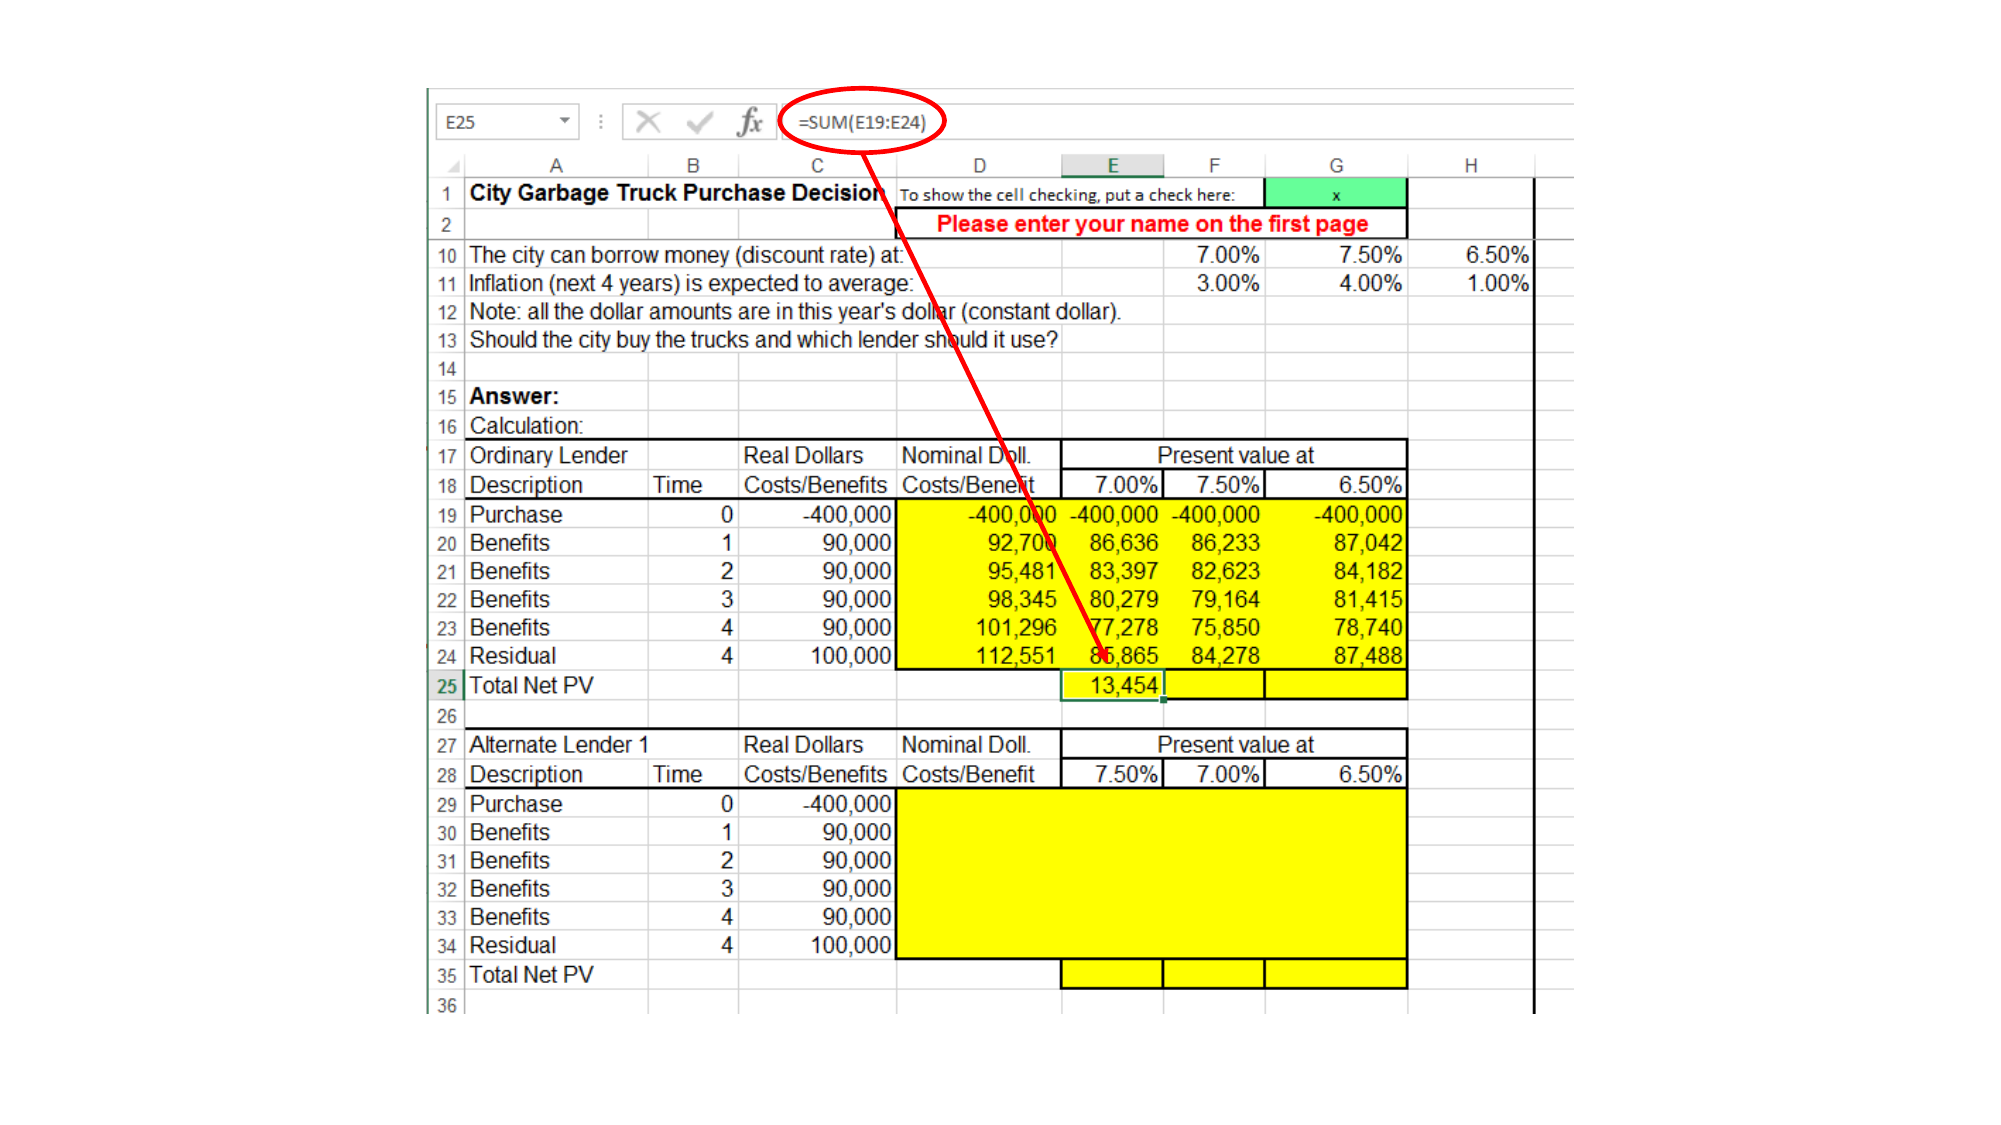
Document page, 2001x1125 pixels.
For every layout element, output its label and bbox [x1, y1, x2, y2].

list [426, 88, 1574, 1014]
text_box [862, 152, 1109, 664]
